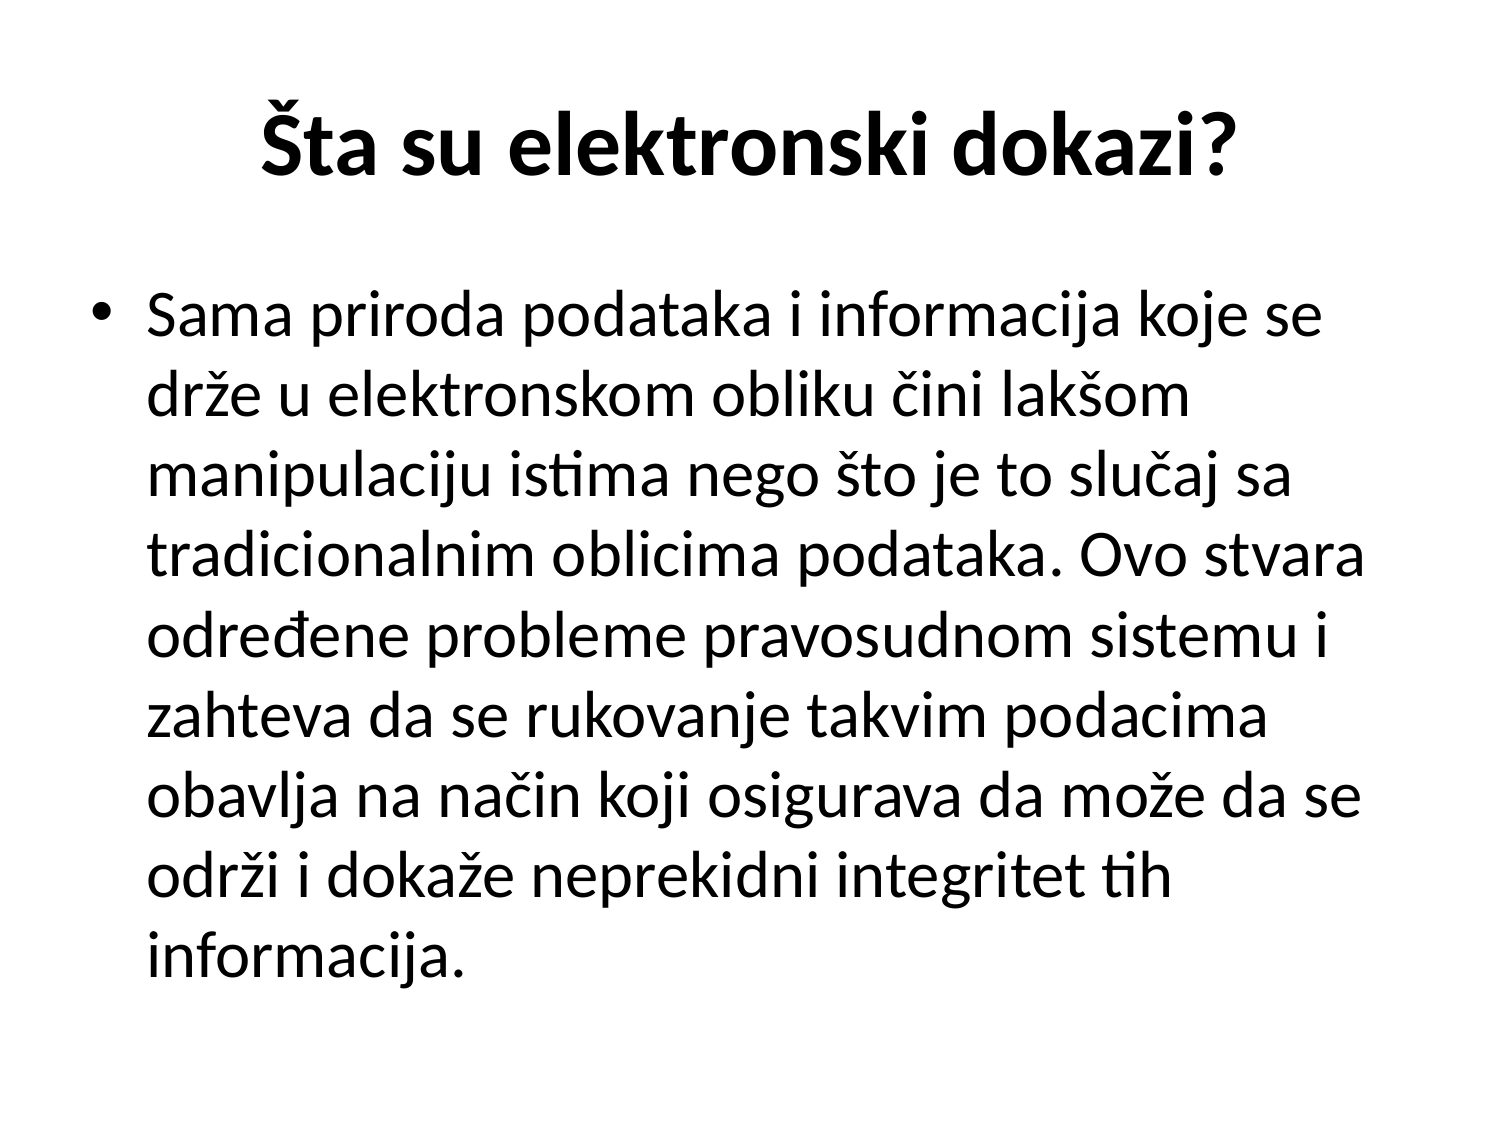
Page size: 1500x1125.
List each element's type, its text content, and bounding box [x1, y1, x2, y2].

title Šta su elektronski dokazi? [75, 45, 1425, 233]
list Sama priroda podataka i informacija koje se drže u elektronskom obliku čini lakšom manipulaciju istima nego što je to slučaj sa tradicionalnim oblicima podataka. Ovo stvara određene probleme pravosudnom sistemu i zahteva da se rukovanje takvim podacima obavlja na način koji osigurava da može da se održi i dokaže neprekidni integritet tih informacija. [75, 262, 1425, 1005]
